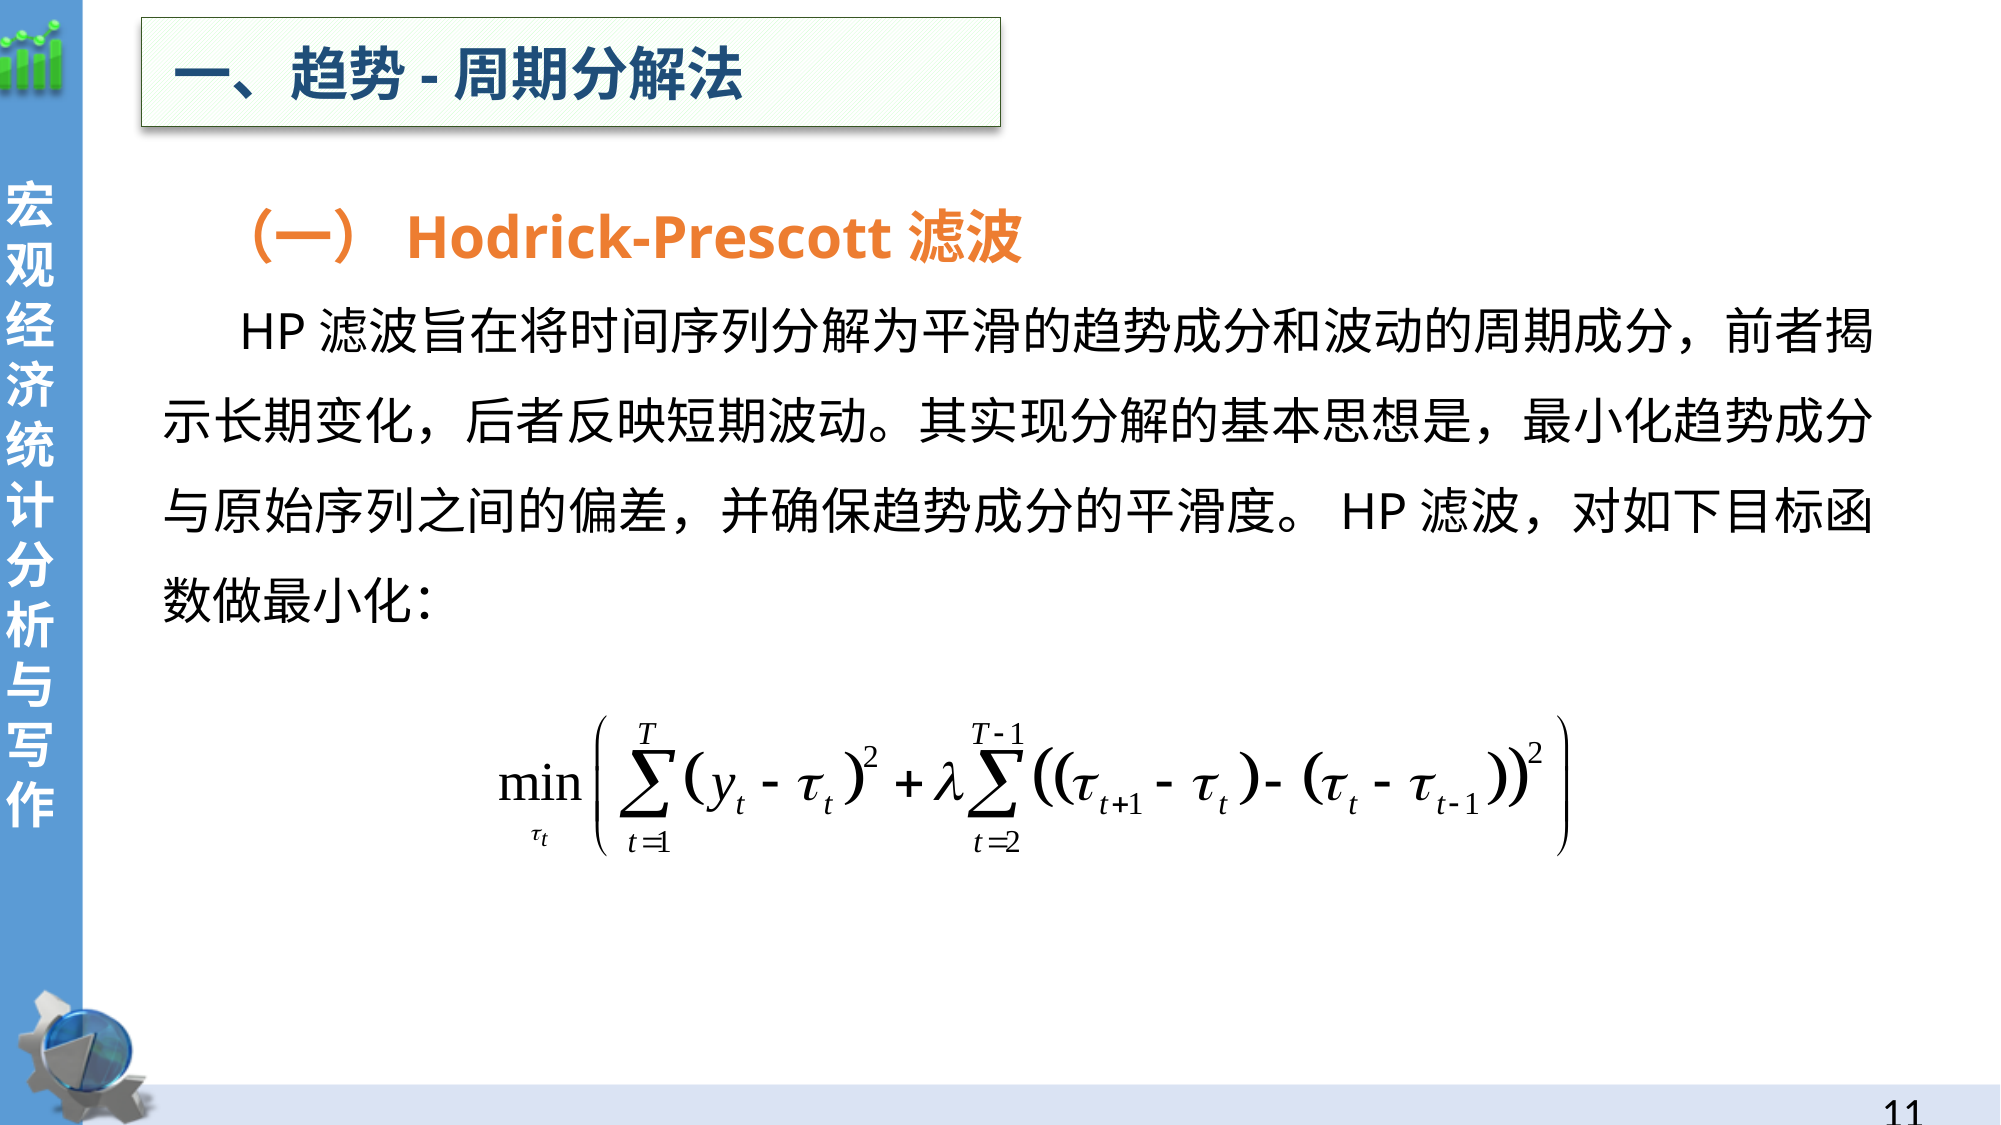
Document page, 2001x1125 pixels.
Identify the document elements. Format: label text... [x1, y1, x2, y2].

text_box 一、趋势-周期分解法 [141, 17, 1000, 127]
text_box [490, 703, 1586, 869]
text_box （一）Hodrick-Prescott滤波 HP滤波旨在将时间序列分解为平滑的趋势成分和波动的周期成分，前者揭示长期变化，后者反映短期波动。其实现分解的基本思想是，最小化趋势成分与原始序列之间的偏差，并确保趋势成分的平滑度。HP滤波，对如下目标函数做最小化： [148, 183, 1890, 1053]
picture [0, 0, 2001, 1125]
text_box [1786, 1085, 1940, 1125]
